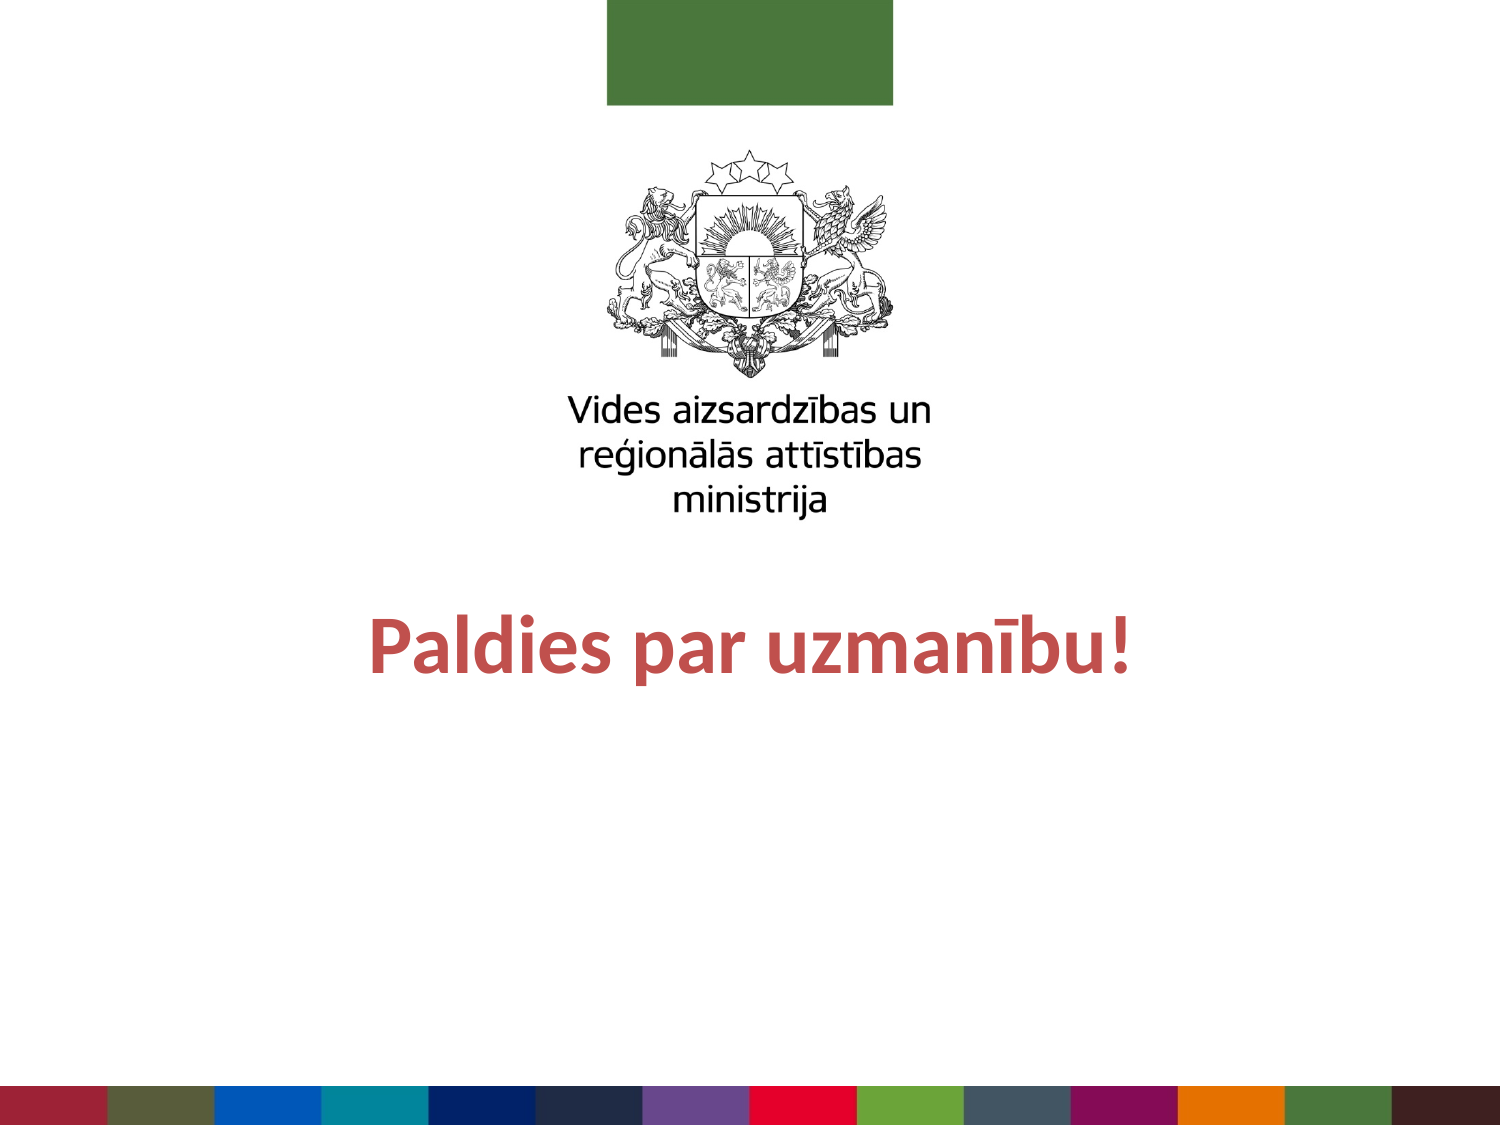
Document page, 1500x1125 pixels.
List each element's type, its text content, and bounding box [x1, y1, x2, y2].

picture [326, 1086, 1500, 1125]
text_box Paldies par uzmanību! [76, 382, 1427, 993]
picture [440, 0, 1060, 382]
picture [0, 1086, 320, 1125]
